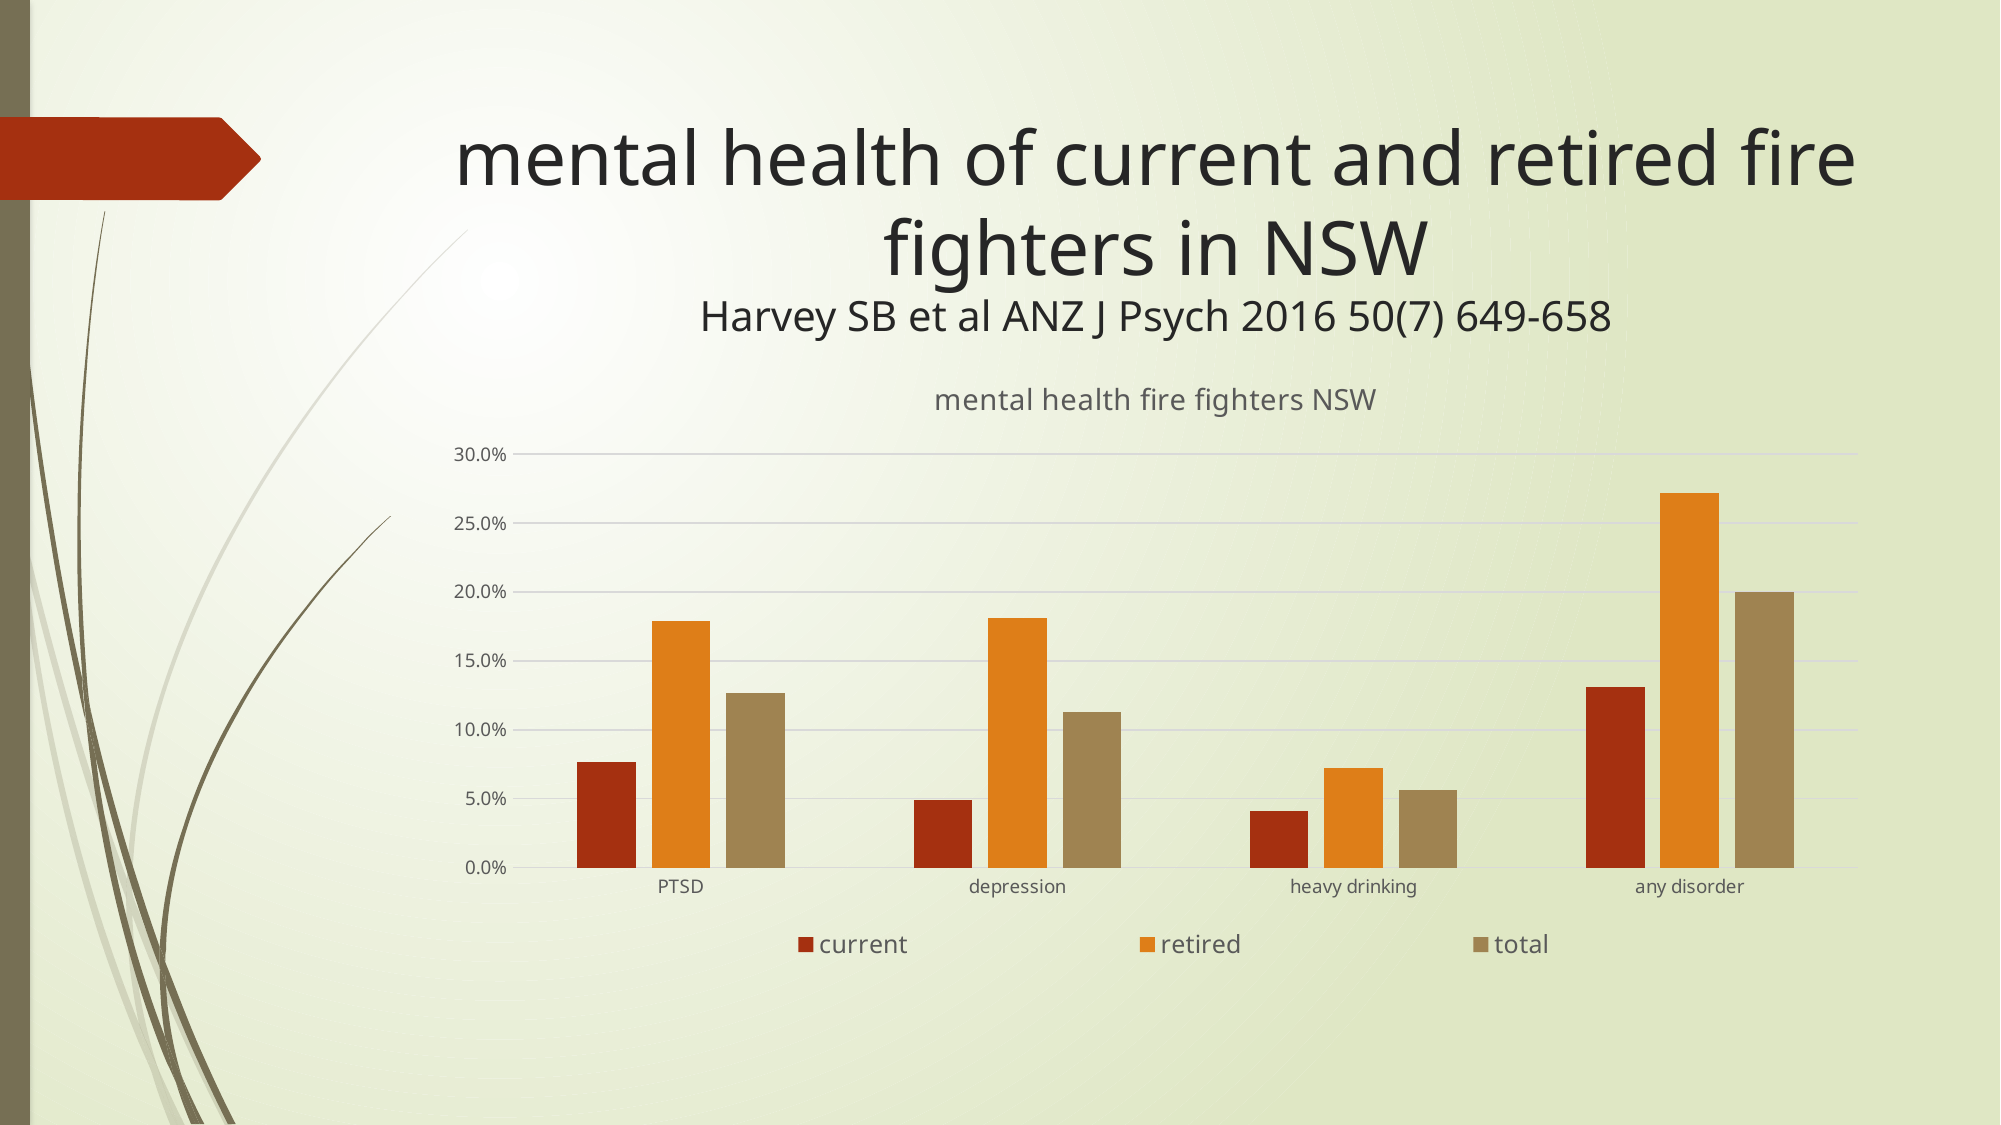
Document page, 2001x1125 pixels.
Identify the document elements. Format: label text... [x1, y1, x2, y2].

title mental health of current and retired fire fighters in NSW Harvey SB et al ANZ J Psych 2016 50(7) 649-658 [425, 102, 1888, 349]
chart [424, 349, 1888, 971]
